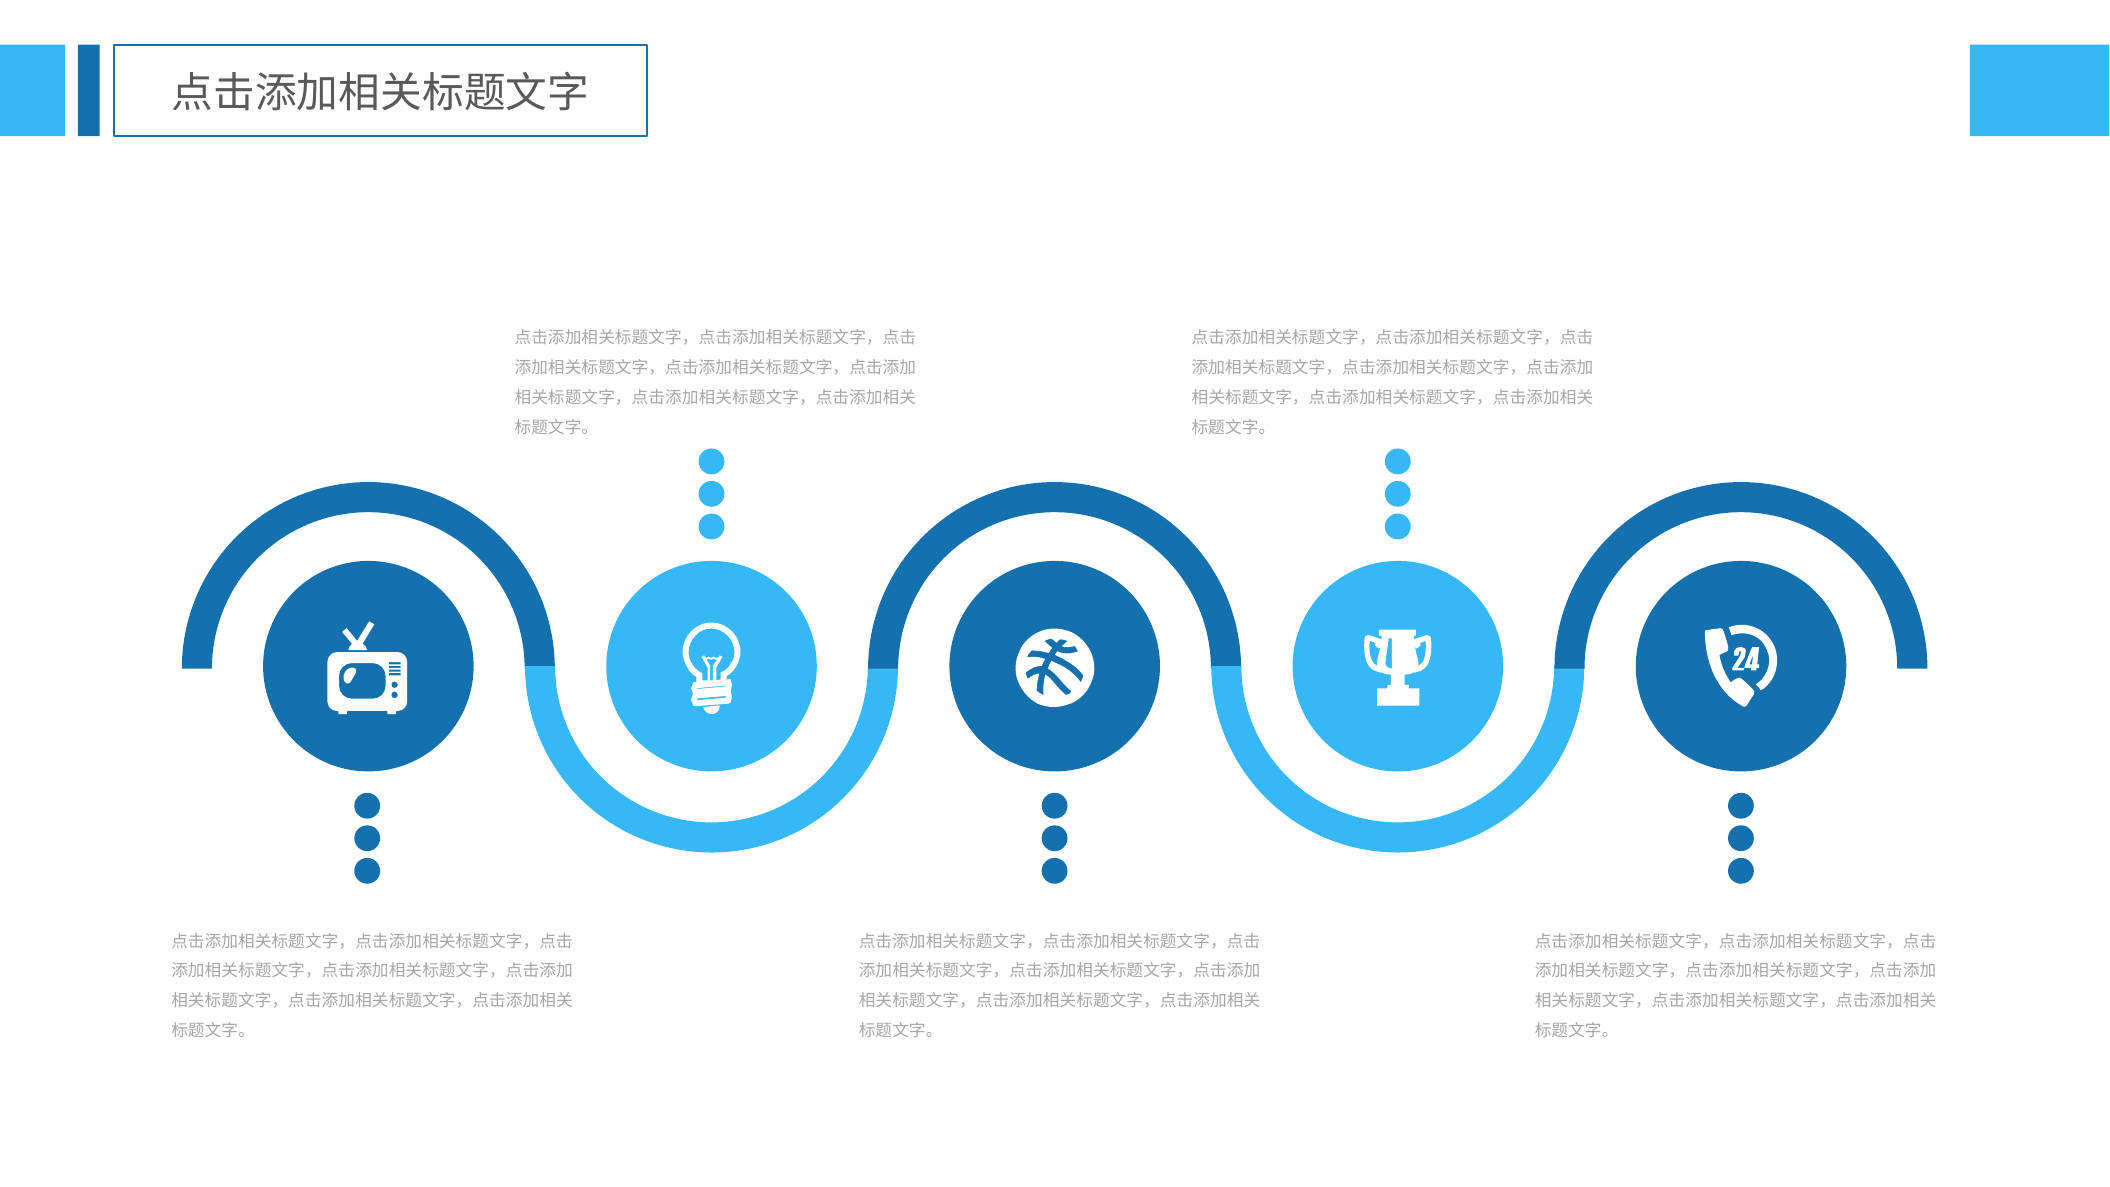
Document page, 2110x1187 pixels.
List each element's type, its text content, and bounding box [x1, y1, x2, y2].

text_box [1969, 44, 2110, 137]
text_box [181, 479, 1928, 856]
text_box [1041, 792, 1068, 884]
text_box 点击添加相关标题文字，点击添加相关标题文字，点击添加相关标题文字，点击添加相关标题文字，点击添加相关标题文字，点击添加相关标题文字，点击添加相关标题文字。 [844, 912, 1286, 1048]
text_box 点击添加相关标题文字，点击添加相关标题文字，点击添加相关标题文字，点击添加相关标题文字，点击添加相关标题文字，点击添加相关标题文字，点击添加相关标题文字。 [156, 912, 599, 1048]
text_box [698, 448, 725, 540]
text_box 点击添加相关标题文字，点击添加相关标题文字，点击添加相关标题文字，点击添加相关标题文字，点击添加相关标题文字，点击添加相关标题文字，点击添加相关标题文字。 [499, 309, 942, 445]
text_box 点击添加相关标题文字 [135, 44, 625, 137]
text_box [1635, 560, 1847, 772]
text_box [606, 560, 817, 772]
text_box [1727, 792, 1754, 884]
text_box 点击添加相关标题文字，点击添加相关标题文字，点击添加相关标题文字，点击添加相关标题文字，点击添加相关标题文字，点击添加相关标题文字，点击添加相关标题文字。 [1176, 309, 1619, 445]
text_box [263, 560, 474, 772]
text_box 点击添加相关标题文字，点击添加相关标题文字，点击添加相关标题文字，点击添加相关标题文字，点击添加相关标题文字，点击添加相关标题文字，点击添加相关标题文字。 [1520, 912, 1962, 1048]
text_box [354, 792, 381, 884]
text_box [949, 560, 1160, 772]
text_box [1292, 560, 1504, 772]
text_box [1384, 448, 1411, 540]
